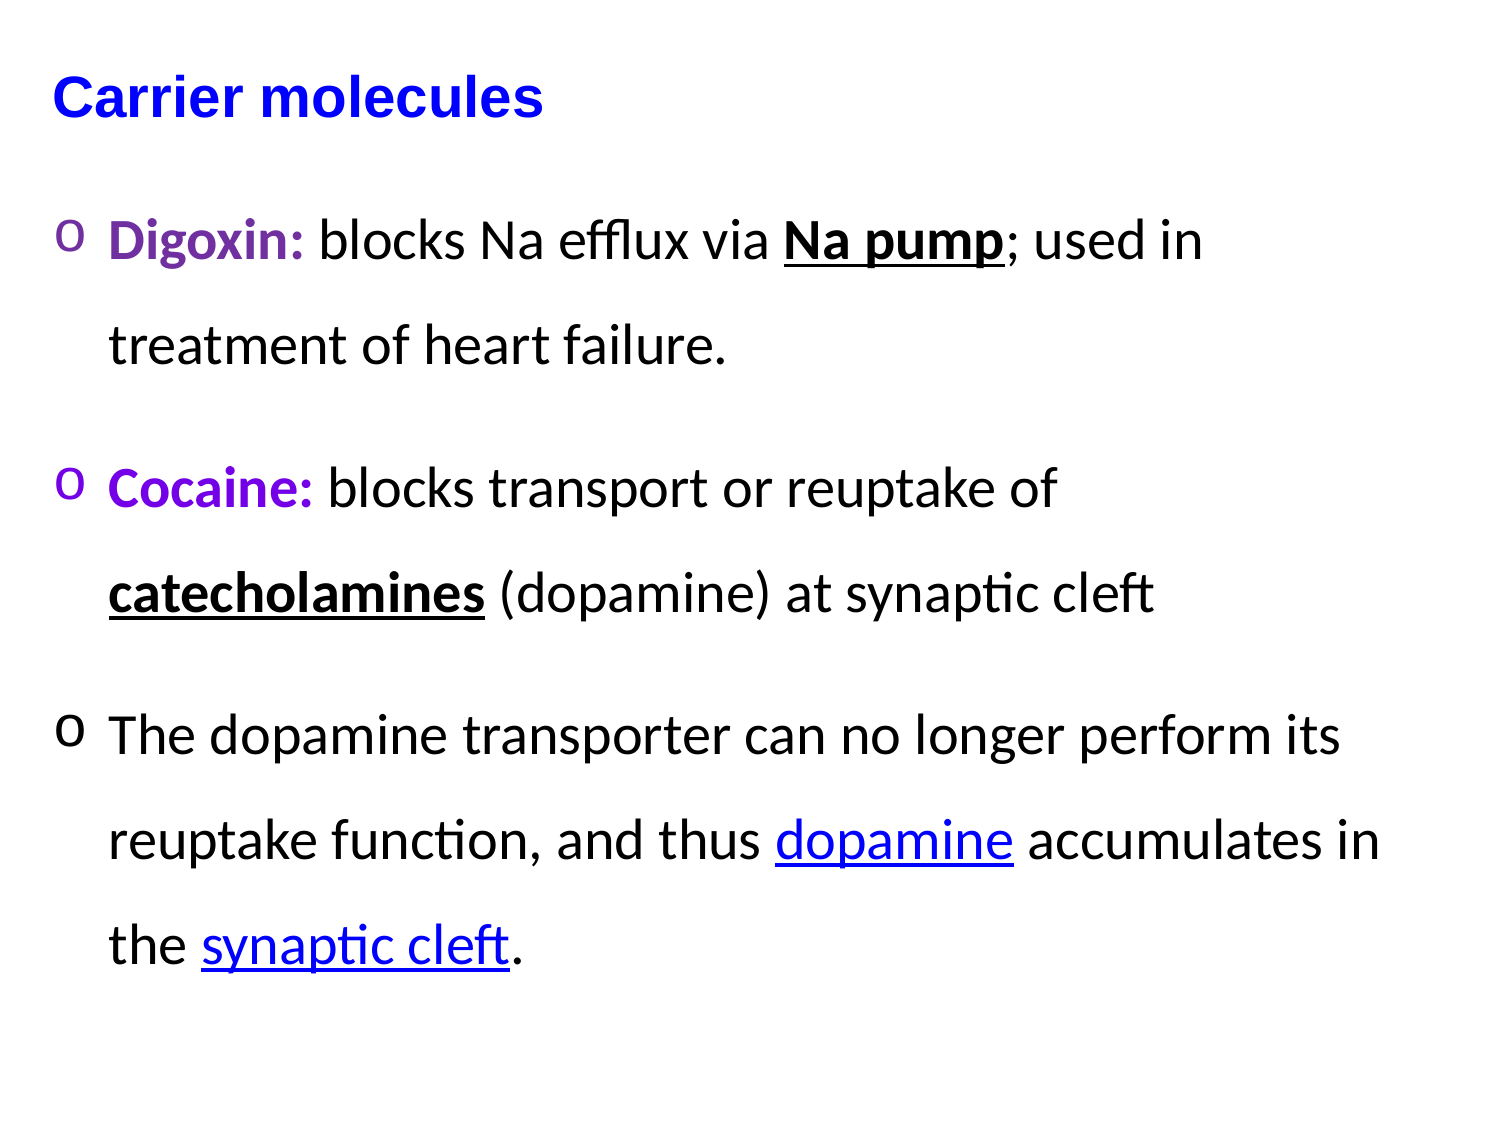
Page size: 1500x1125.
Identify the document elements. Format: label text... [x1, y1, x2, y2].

list Carrier molecules Digoxin: blocks Na efflux via Na pump; used in treatment of heart failure. Cocaine: blocks transport or reuptake of catecholamines (dopamine) at synaptic cleft The dopamine transporter can no longer perform its reuptake function, and thus dopamine accumulates in the synaptic cleft. [37, 37, 1447, 1038]
